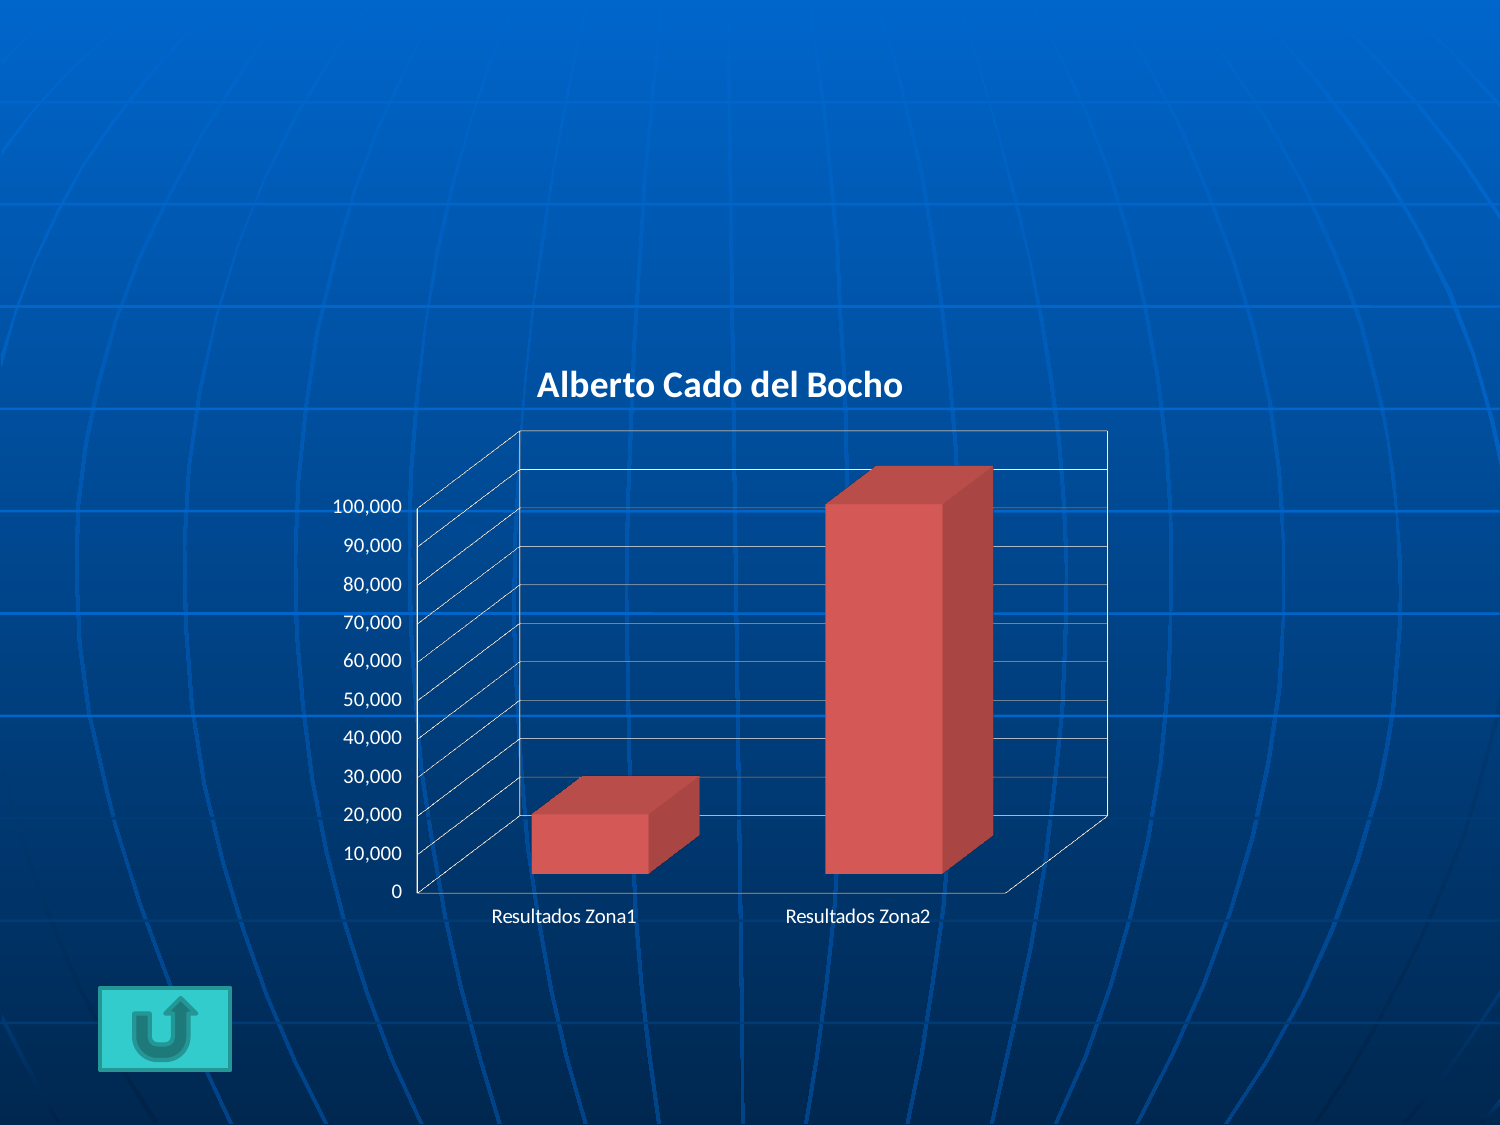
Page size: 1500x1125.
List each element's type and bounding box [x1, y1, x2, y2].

chart [312, 337, 1129, 941]
text_box [98, 986, 232, 1072]
